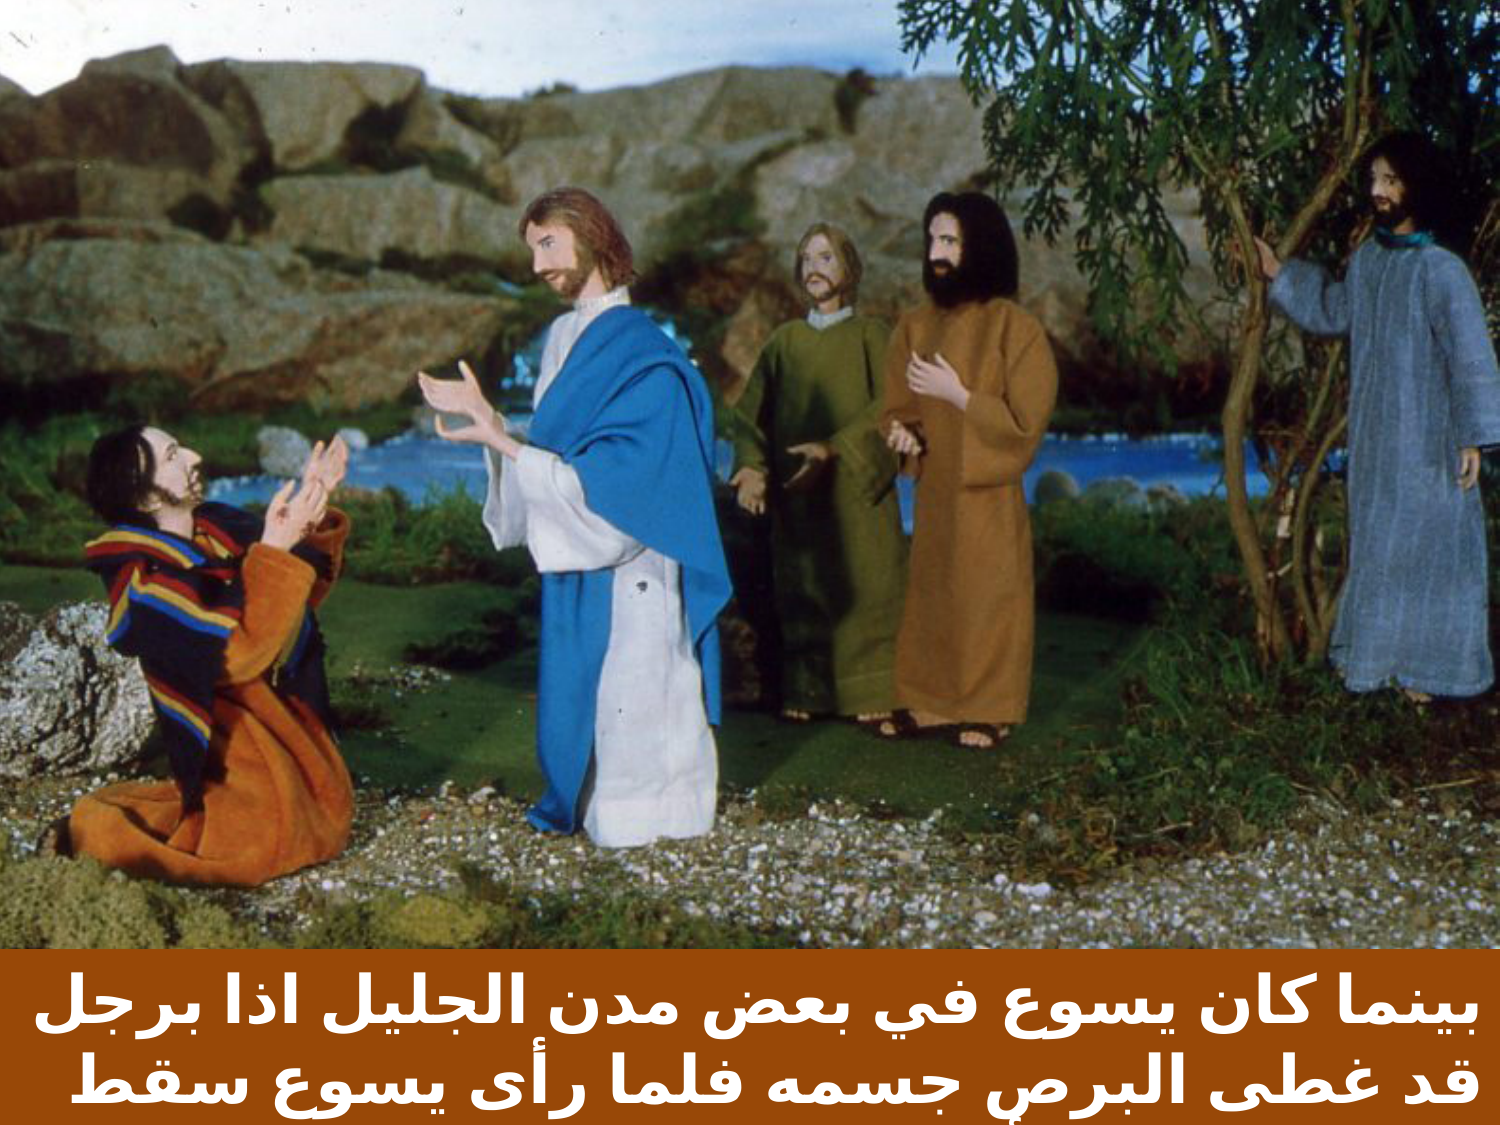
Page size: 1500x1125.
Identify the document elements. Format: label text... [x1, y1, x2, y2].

text_box بينما كان يسوع في بعض مدن الجليل اذا برجل قد غطى البرص جسمه فلما رأى يسوع سقط على وجهه وسأله [0, 955, 1500, 1125]
picture [0, 0, 1500, 950]
